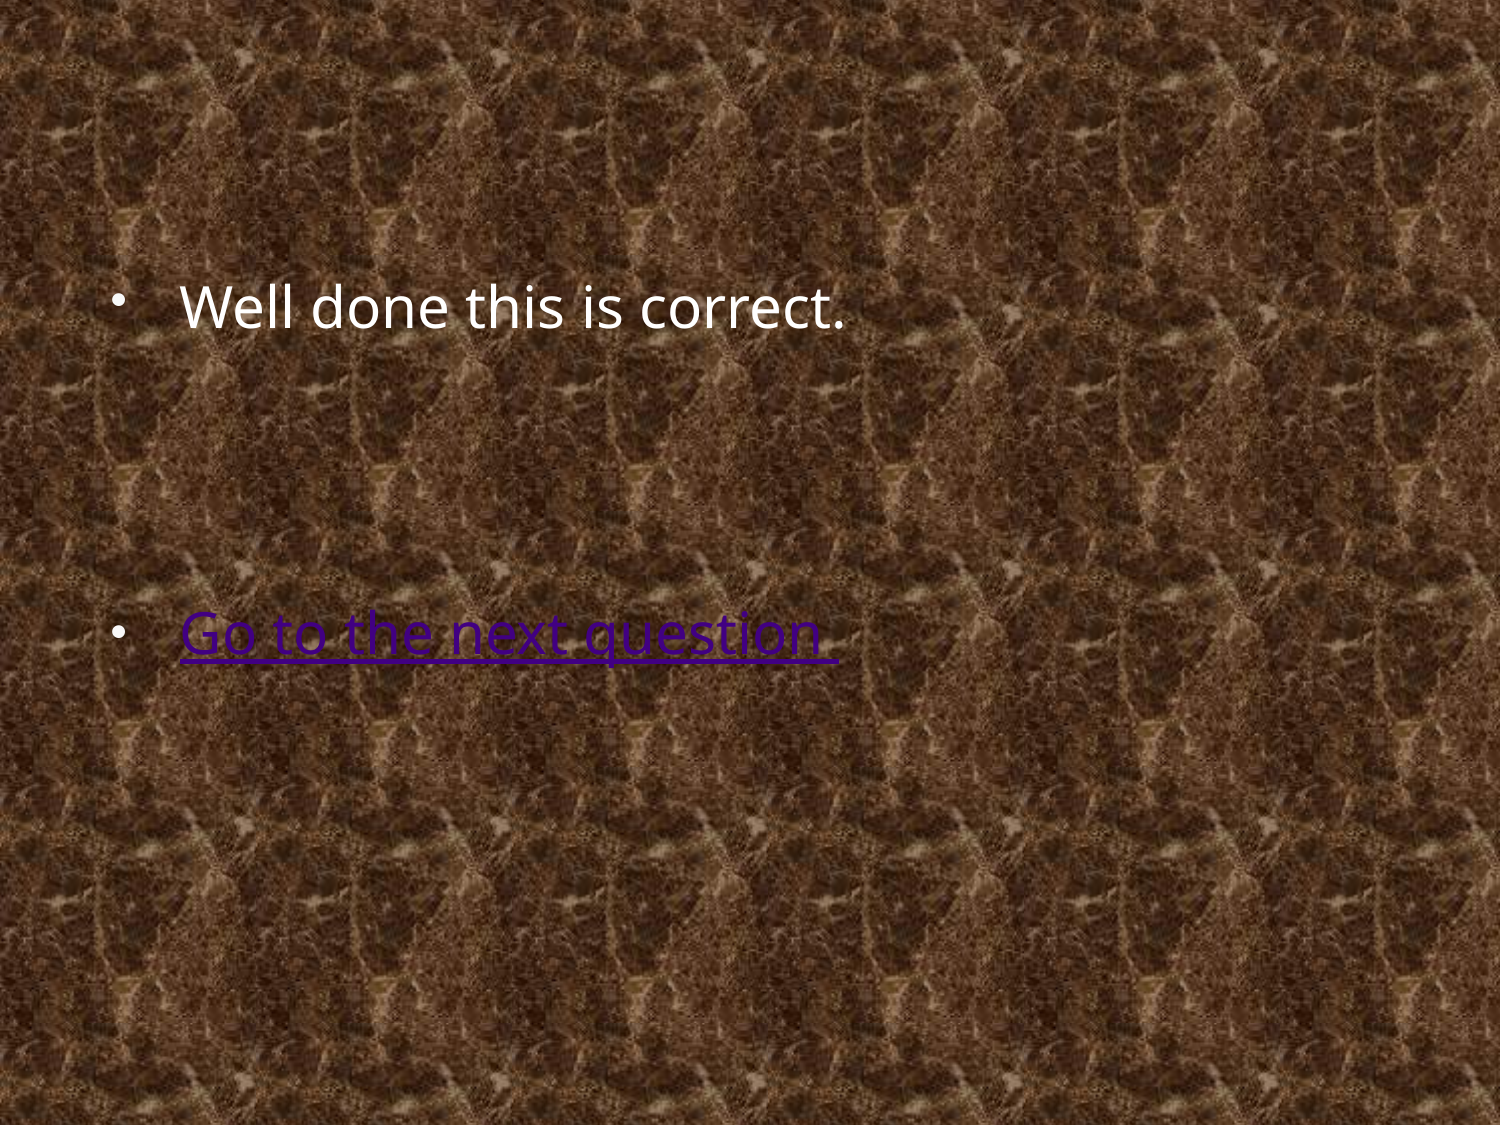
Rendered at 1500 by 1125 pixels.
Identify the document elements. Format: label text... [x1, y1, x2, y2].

list Well done this is correct. Go to the next question [75, 262, 1425, 1035]
picture [0, 0, 1500, 1125]
